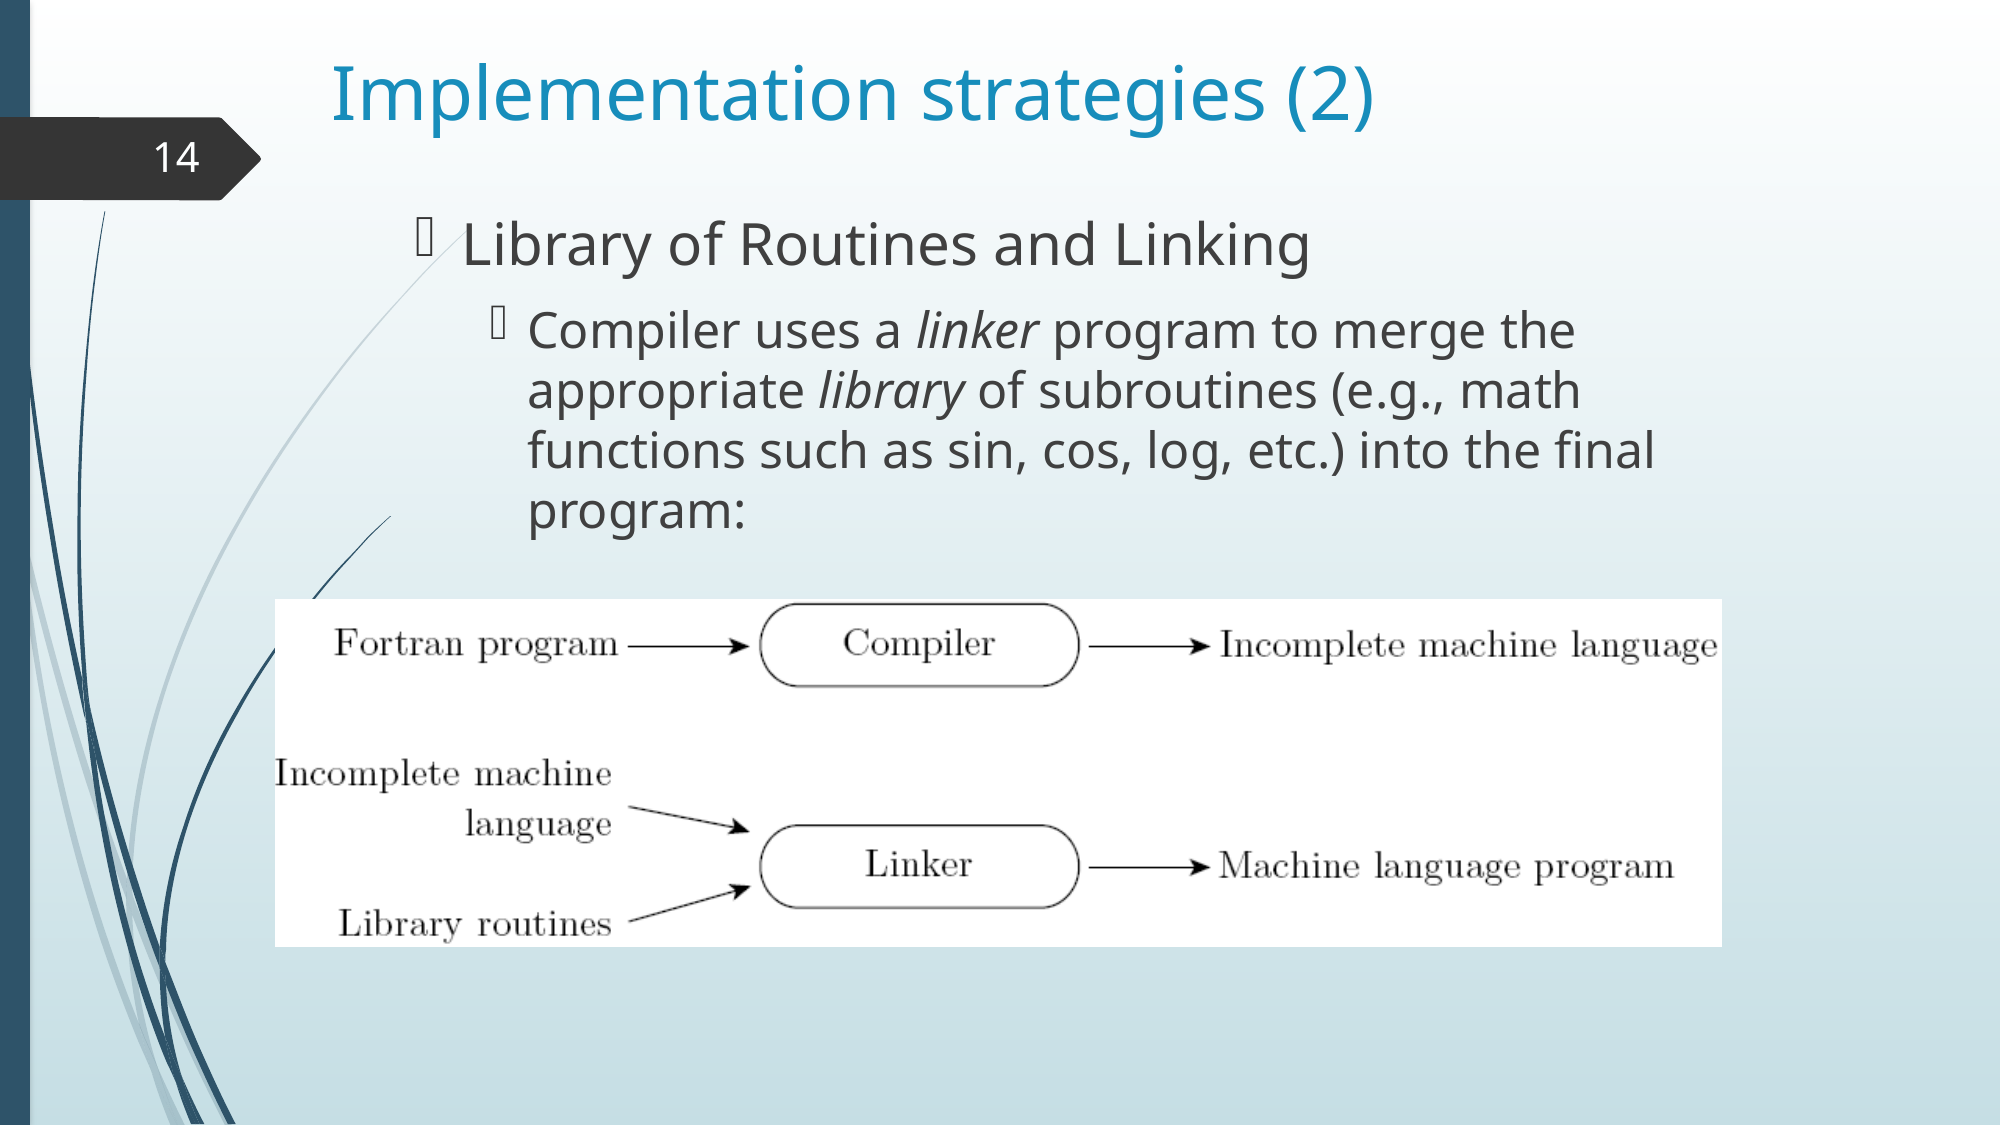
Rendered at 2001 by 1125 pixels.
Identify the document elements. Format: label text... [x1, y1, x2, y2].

picture [274, 599, 1723, 948]
title Implementation strategies (2) [316, 37, 1713, 225]
list Library of Routines and Linking Compiler uses a linker program to merge the appropriate library of subroutines (e.g., math functions such as sin, cos, log, etc.) into the final program: [324, 200, 1688, 588]
slide_number 14 [87, 129, 216, 190]
